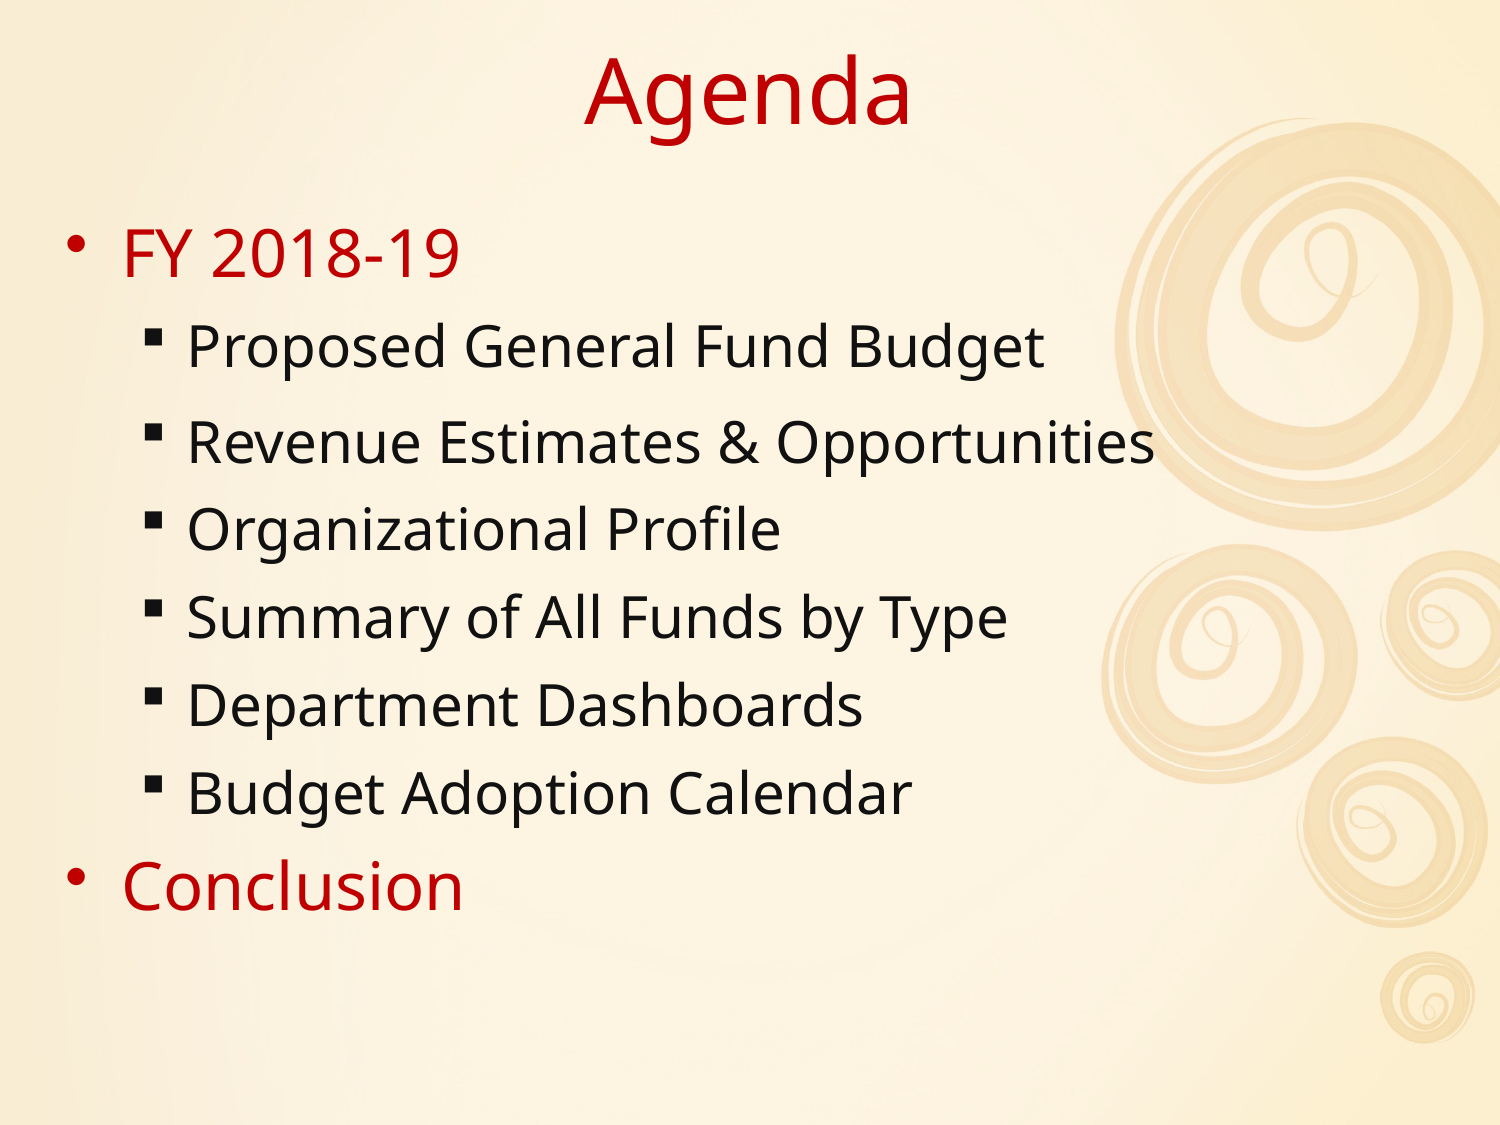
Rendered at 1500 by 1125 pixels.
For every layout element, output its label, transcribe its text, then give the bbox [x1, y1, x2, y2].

title Agenda [75, 37, 1425, 138]
picture [0, 0, 1500, 1125]
list FY 2018-19 Proposed General Fund Budget Revenue Estimates & Opportunities Organizational Profile Summary of All Funds by Type Department Dashboards Budget Adoption Calendar Conclusion [50, 212, 1463, 1125]
